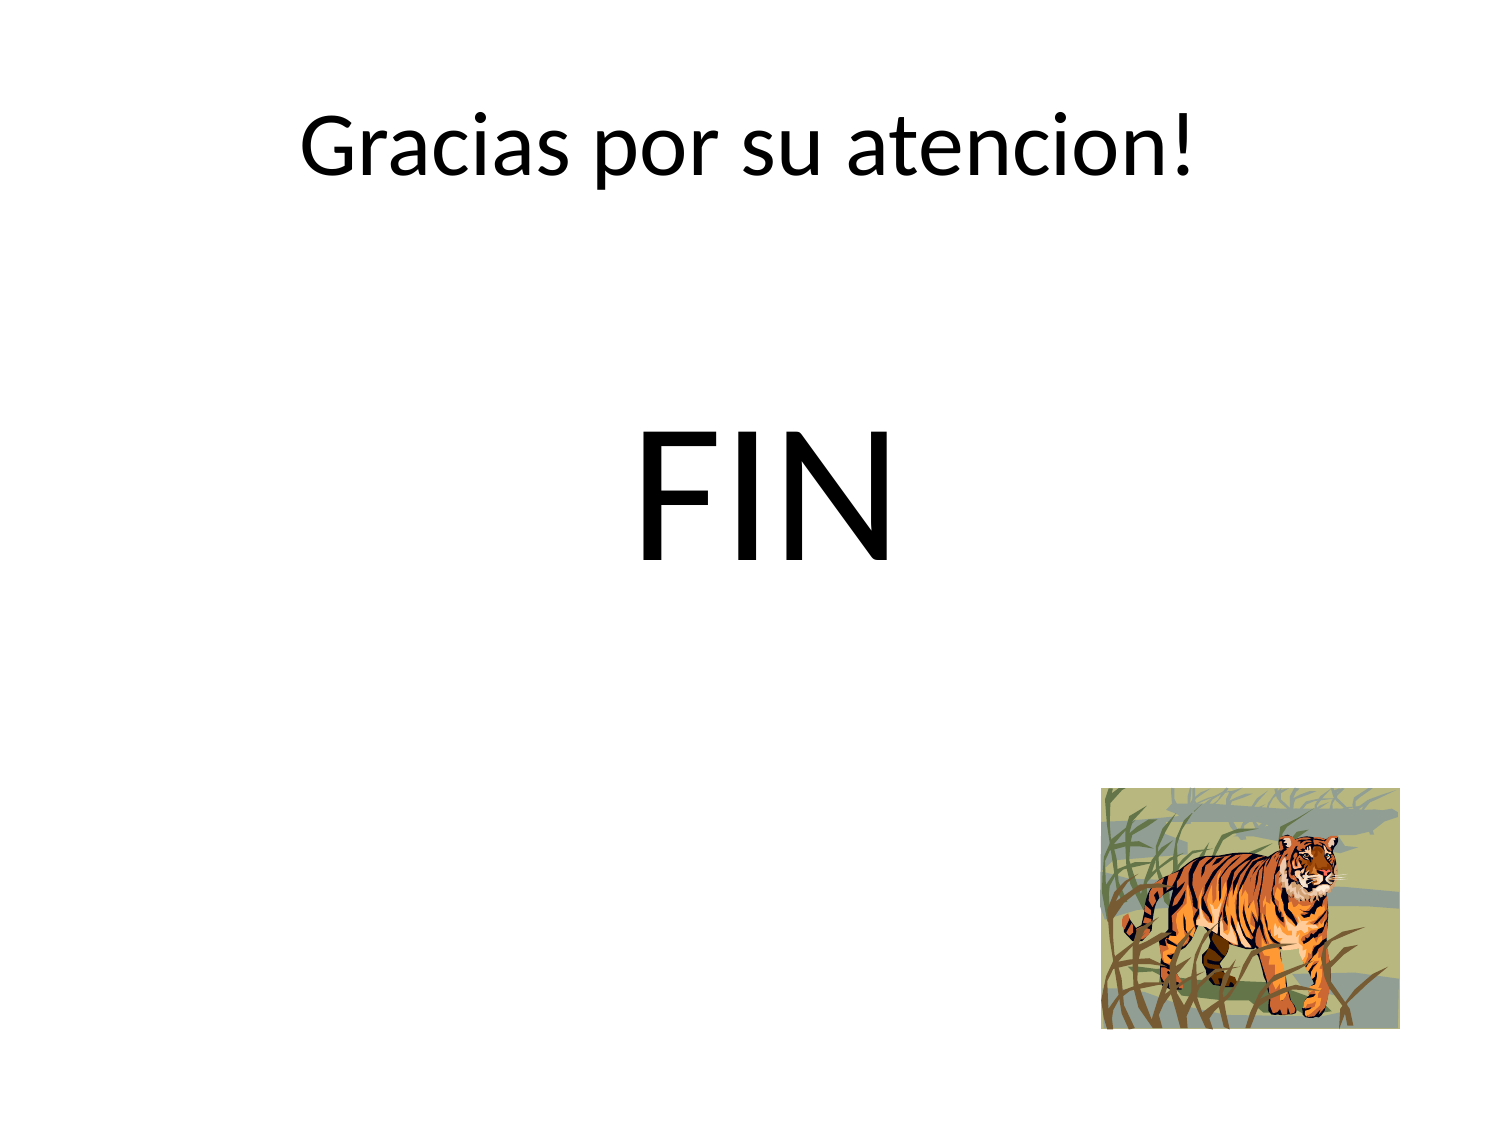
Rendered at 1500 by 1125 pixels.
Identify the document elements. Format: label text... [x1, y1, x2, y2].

list FIN [0, 262, 1338, 1005]
title Gracias por su atencion! [75, 45, 1425, 233]
picture [1099, 787, 1401, 1030]
